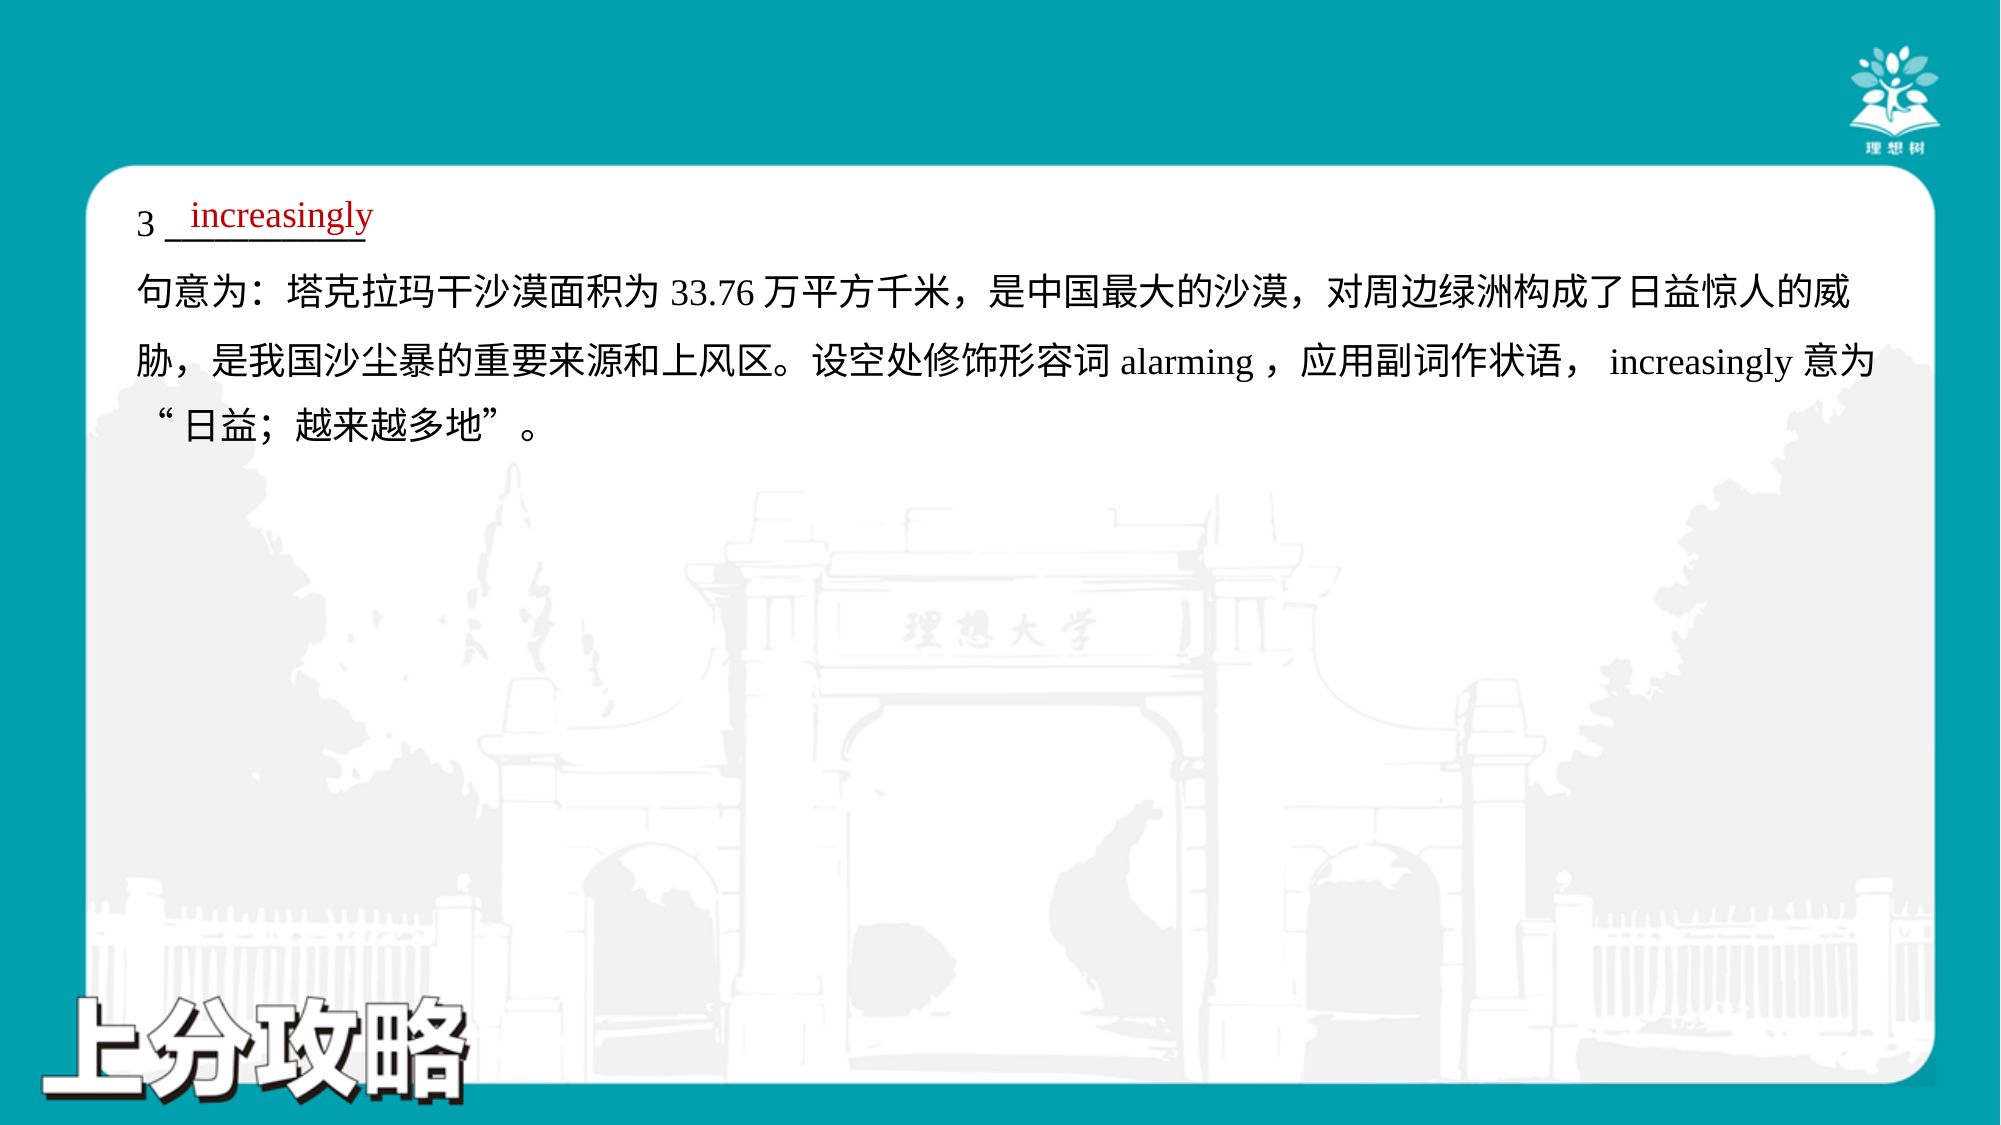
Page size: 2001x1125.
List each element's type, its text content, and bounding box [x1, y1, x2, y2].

text_box increasingly [176, 168, 388, 228]
text_box 3 ____________ [136, 176, 1865, 237]
picture [0, 0, 2000, 1125]
text_box 句意为：塔克拉玛干沙漠面积为33.76万平方千米，是中国最大的沙漠，对周边绿洲构成了日益惊人的威 胁，是我国沙尘暴的重要来源和上风区。设空处修饰形容词alarming，应用副词作状语，increasingly意为 “日益；越来越多地”。 [136, 244, 1865, 441]
